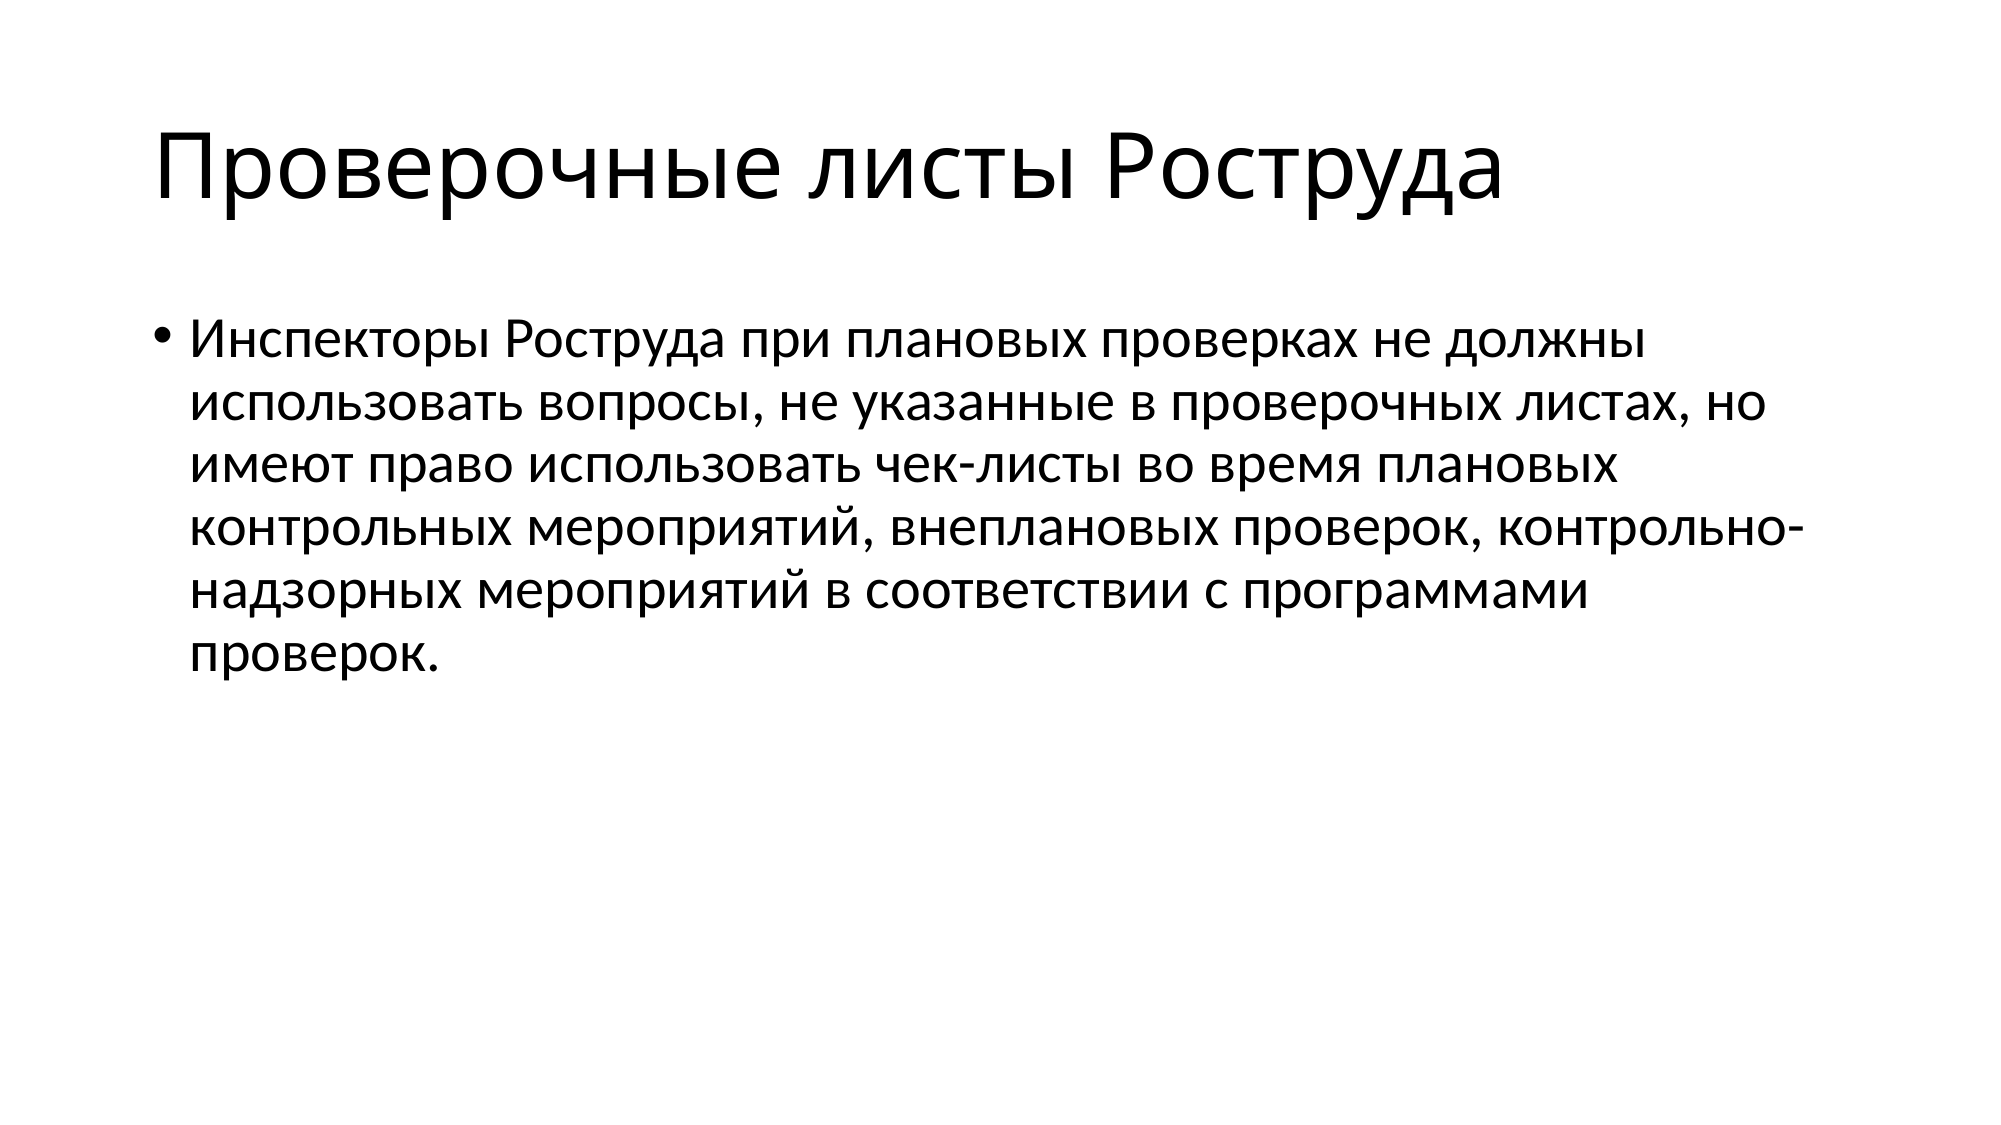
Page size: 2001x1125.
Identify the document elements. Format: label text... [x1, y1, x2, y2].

title Проверочные листы Роструда [137, 59, 1863, 278]
list Инспекторы Роструда при плановых проверках не должны использовать вопросы, не указанные в проверочных листах, но имеют право использовать чек-листы во время плановых контрольных мероприятий, внеплановых проверок, контрольно-надзорных мероприятий в соответствии с программами проверок. [137, 299, 1863, 1014]
